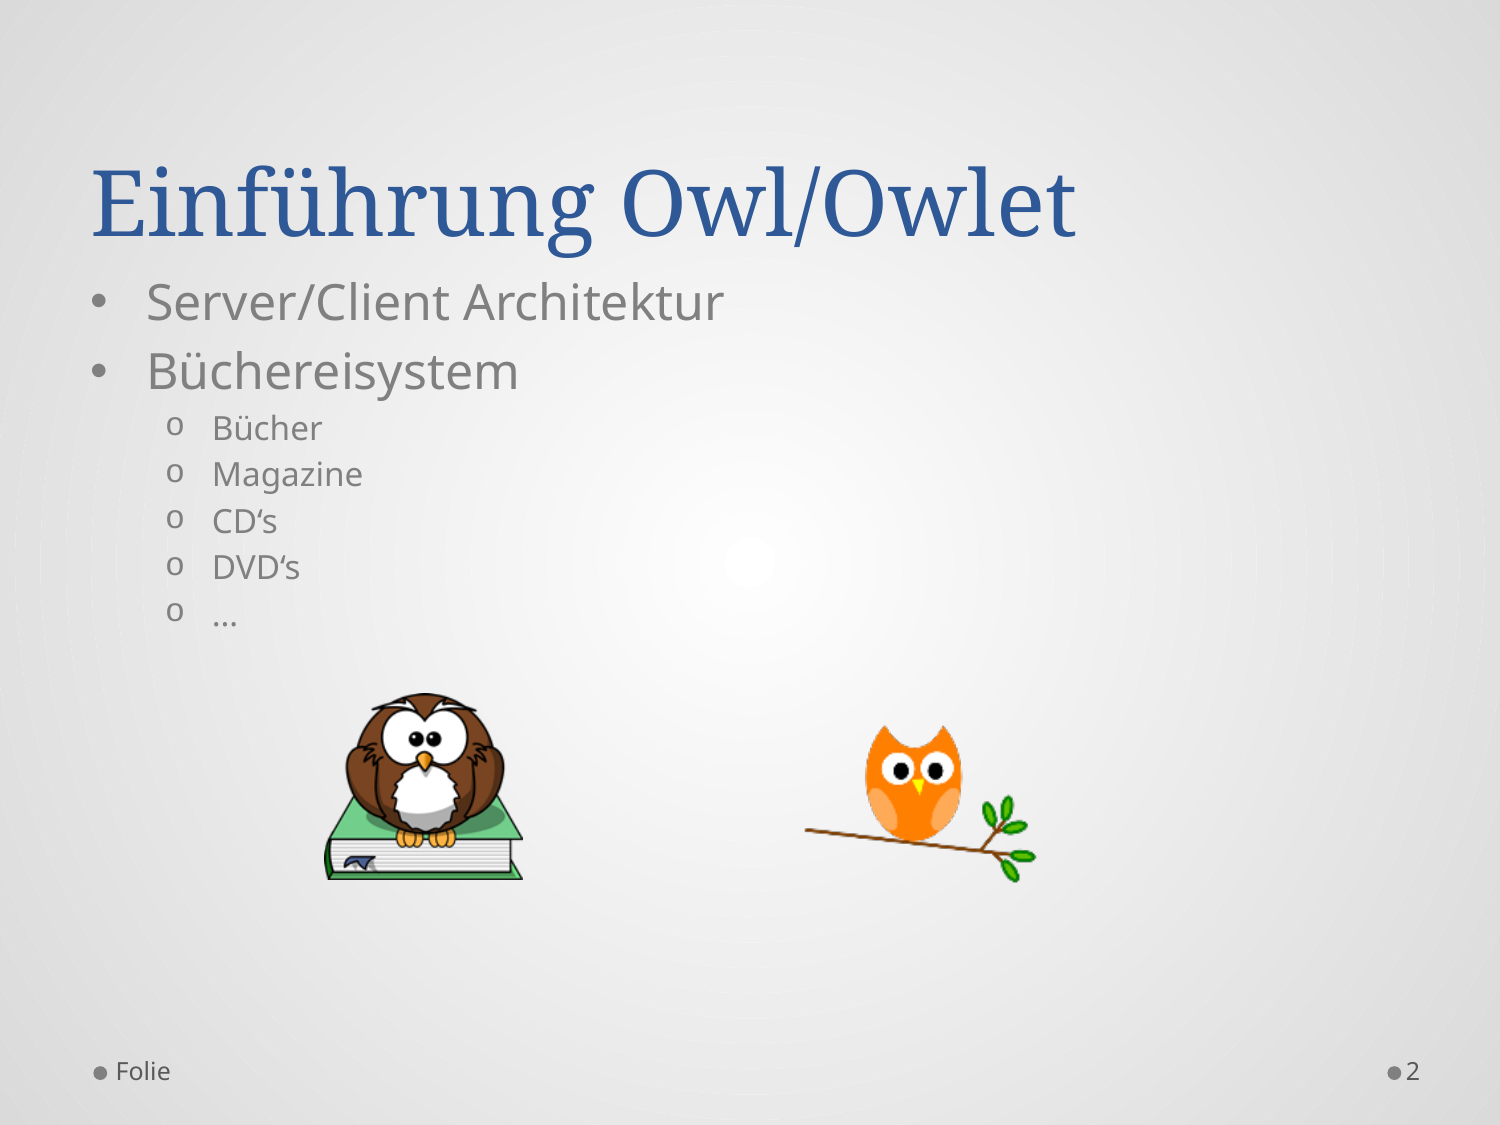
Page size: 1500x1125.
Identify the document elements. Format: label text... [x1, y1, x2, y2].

slide_number 2 [1401, 1042, 1494, 1103]
picture [792, 686, 1043, 938]
picture [324, 693, 523, 880]
title Einführung Owl/Owlet [75, 0, 1425, 262]
list Server/Client Architektur Büchereisystem Bücher Magazine CD‘s DVD‘s … [75, 262, 1425, 1005]
footer Folie [108, 1042, 576, 1103]
